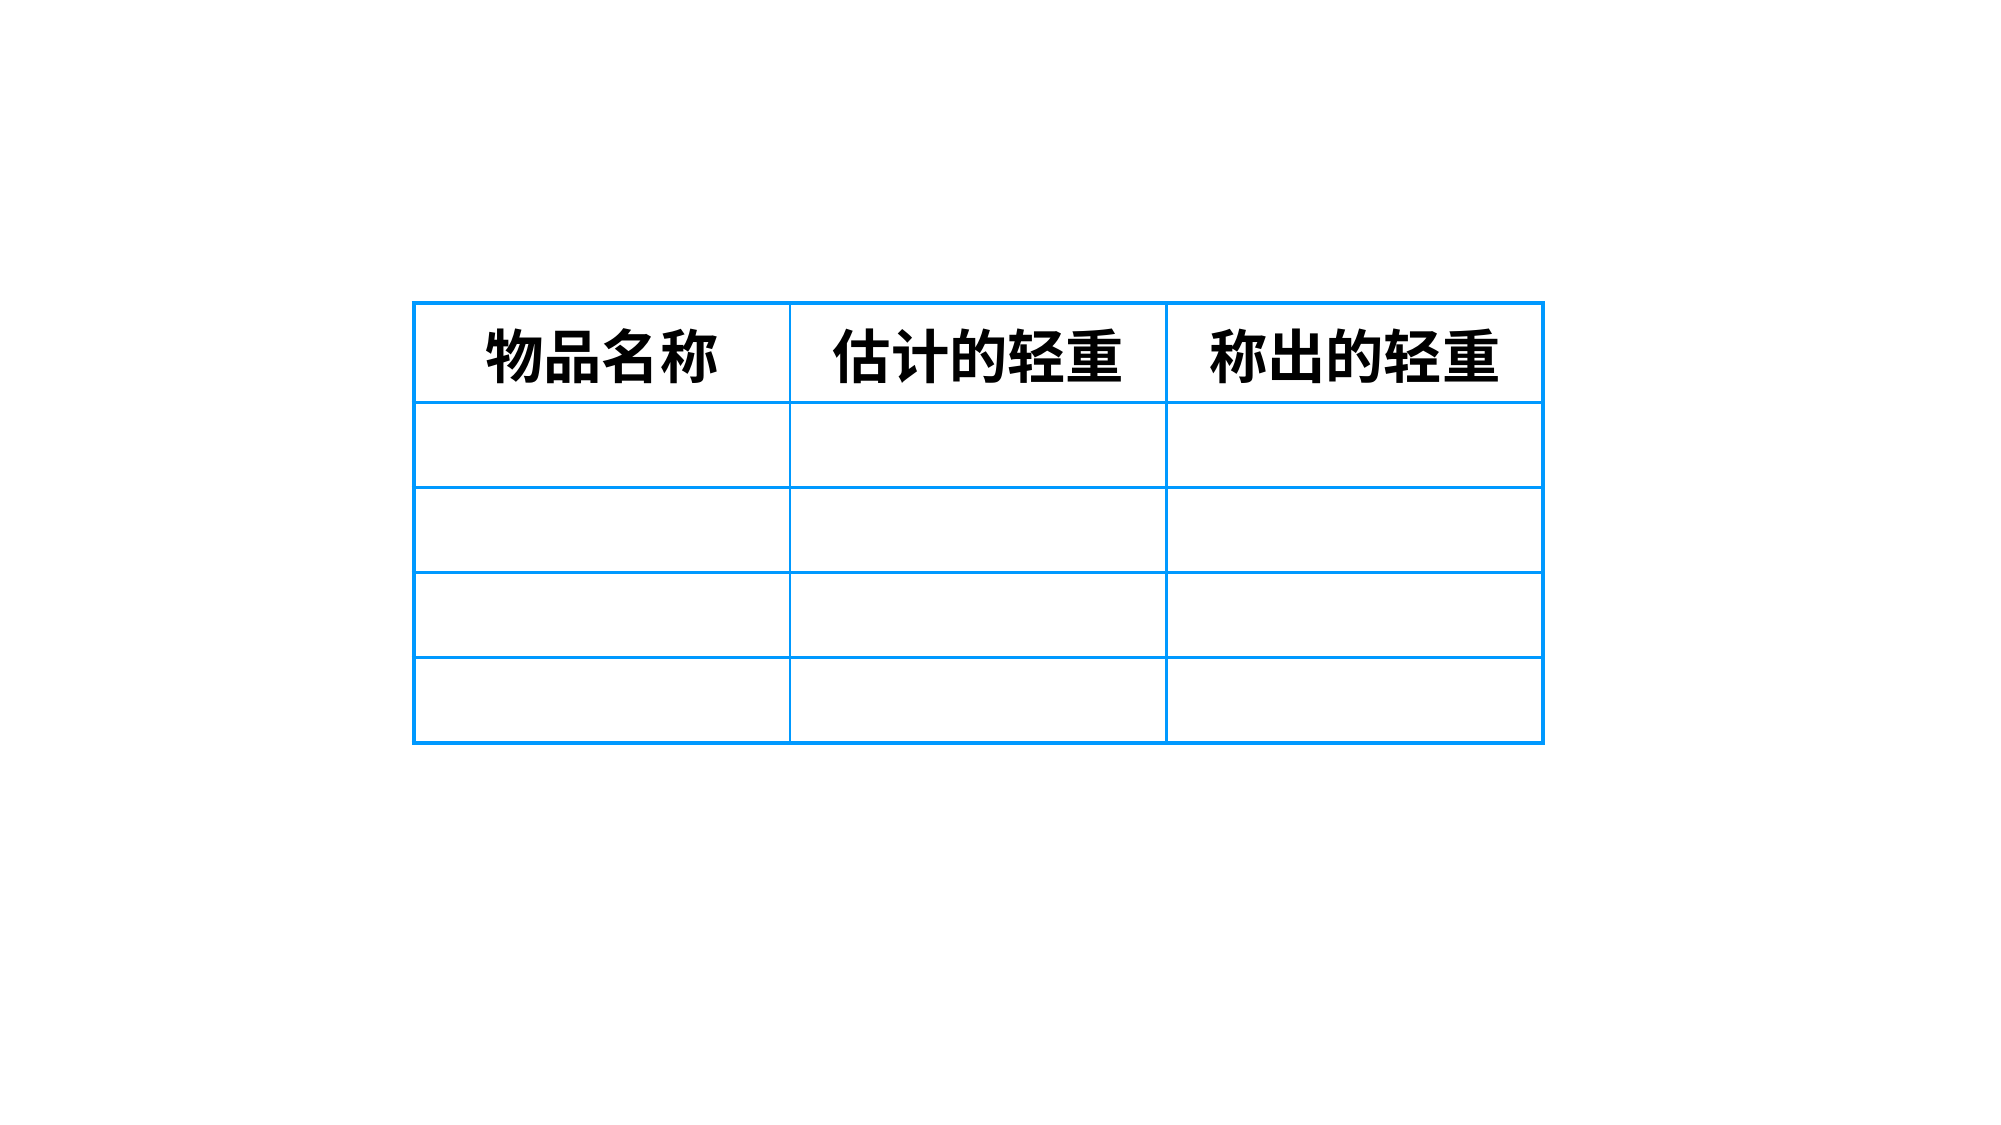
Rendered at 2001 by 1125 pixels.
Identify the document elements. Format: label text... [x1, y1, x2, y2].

table_header 估计的轻重 [791, 305, 1165, 401]
table_cell [1168, 659, 1541, 741]
table_cell [416, 404, 789, 486]
table_cell [416, 574, 789, 656]
table_header 物品名称 [416, 305, 789, 401]
table_cell [791, 404, 1165, 486]
table_cell [416, 659, 789, 741]
table_cell [1168, 404, 1541, 486]
table_cell [791, 659, 1165, 741]
table_cell [1168, 489, 1541, 571]
table_cell [791, 489, 1165, 571]
table_cell [1168, 574, 1541, 656]
table_header 称出的轻重 [1168, 305, 1541, 401]
table_cell [791, 574, 1165, 656]
table_cell [416, 489, 789, 571]
